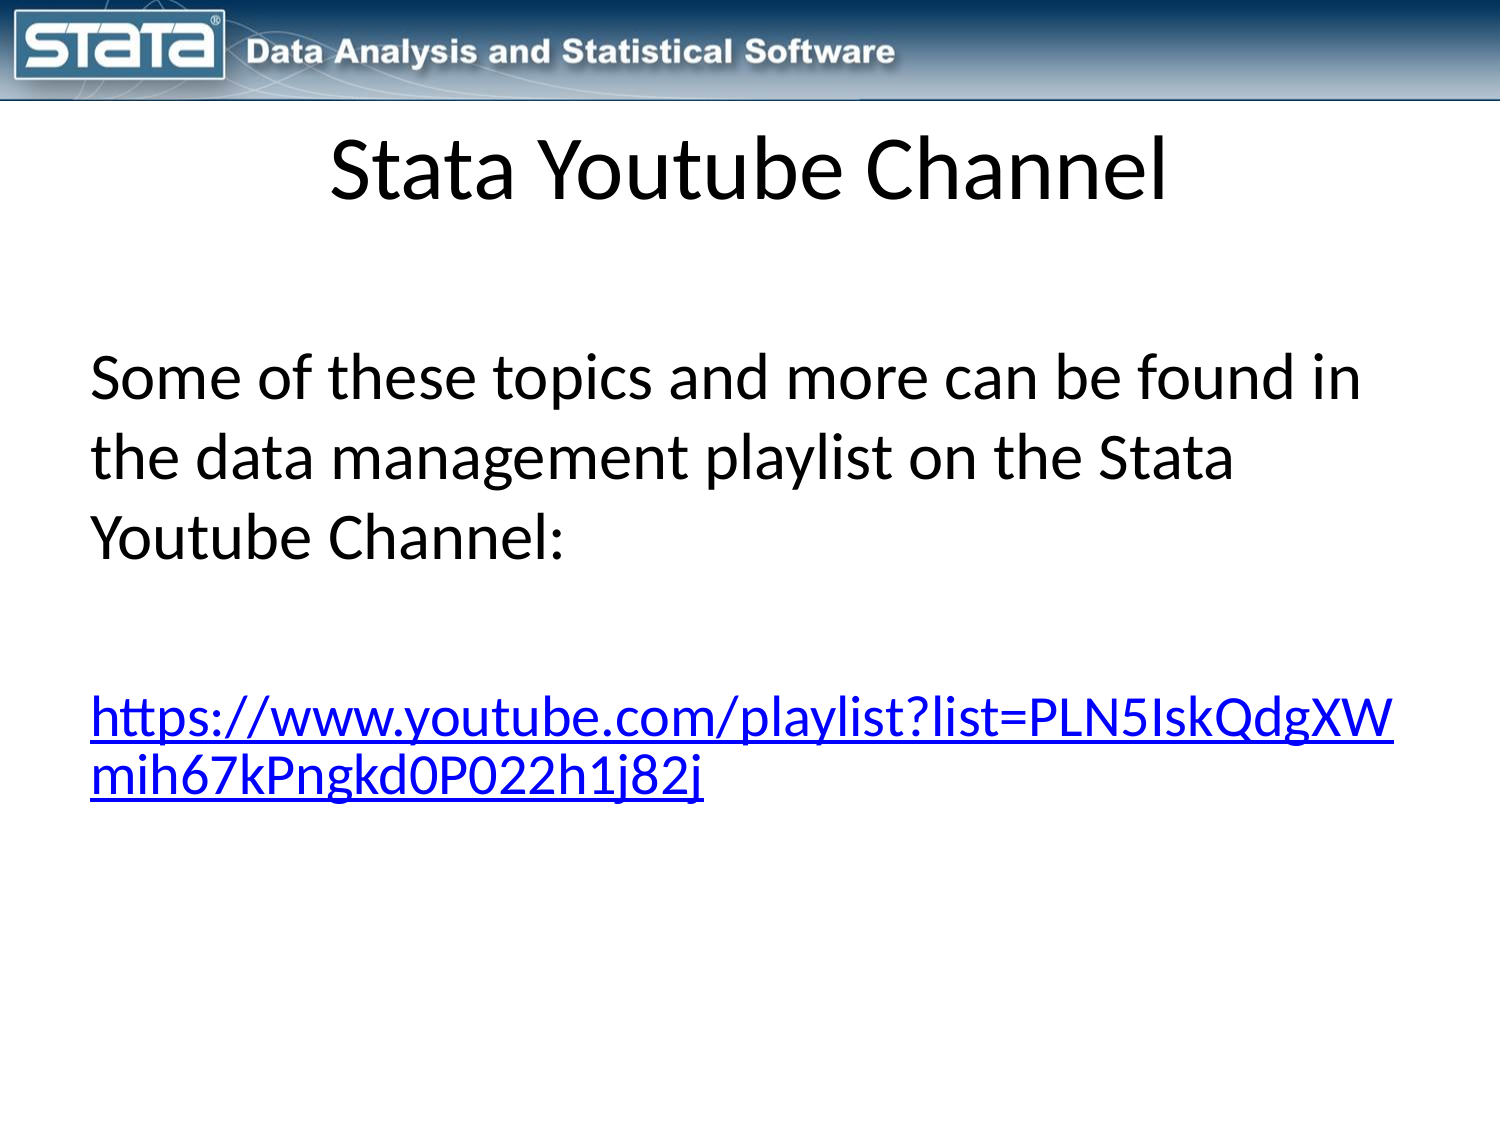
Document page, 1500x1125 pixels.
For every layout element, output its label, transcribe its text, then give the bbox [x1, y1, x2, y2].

title Stata Youtube Channel [75, 99, 1425, 225]
picture [0, 0, 1500, 101]
list Some of these topics and more can be found in the data management playlist on the Stata Youtube Channel: https://www.youtube.com/playlist?list=PLN5IskQdgXWmih67kPngkd0P022h1j82j [75, 324, 1425, 763]
